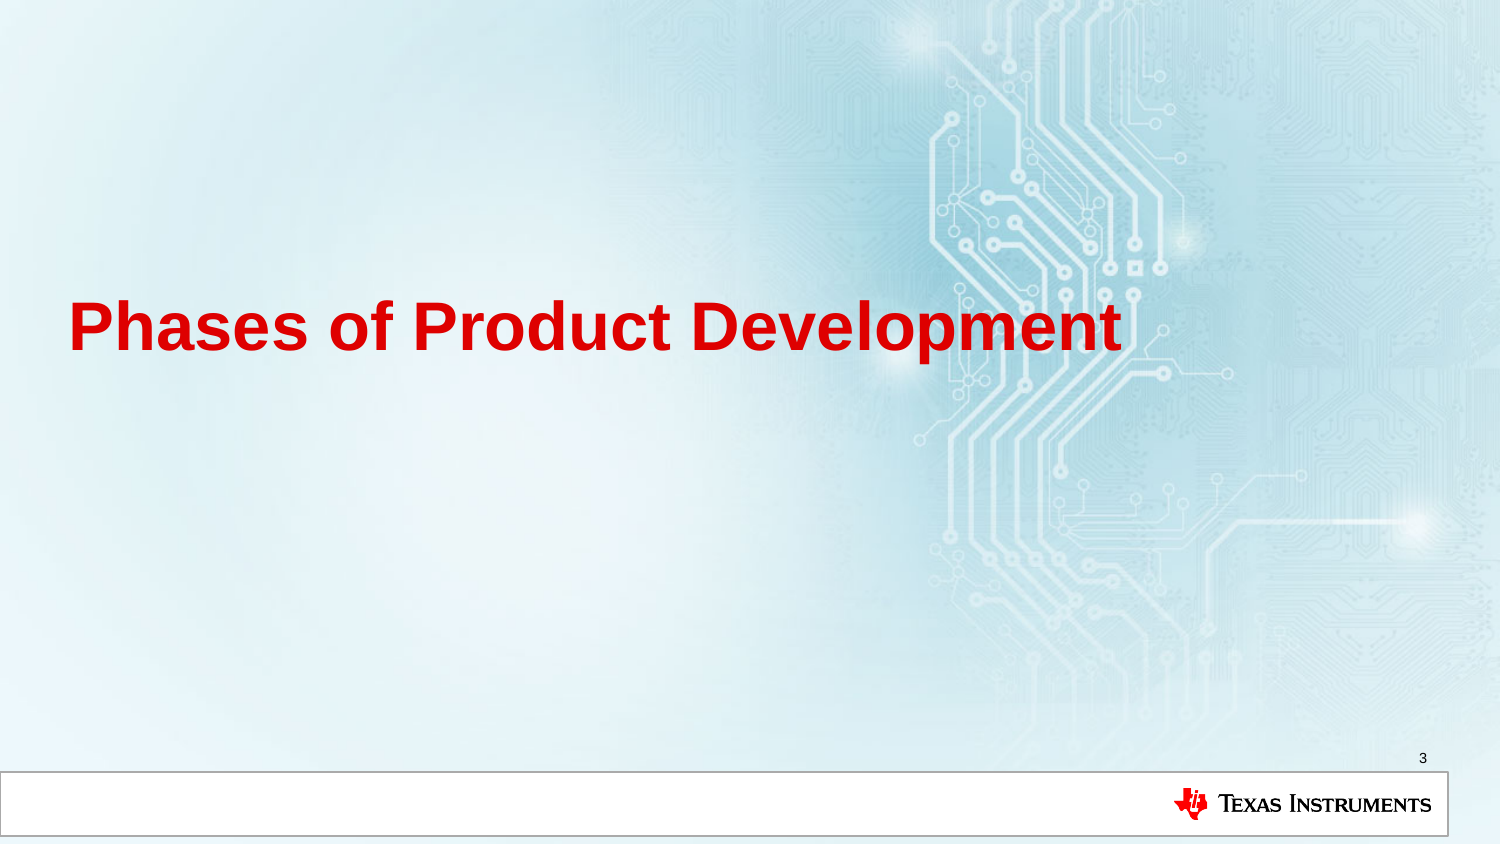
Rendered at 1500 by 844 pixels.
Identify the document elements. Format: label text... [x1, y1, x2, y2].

title Phases of Product Development [56, 238, 1444, 421]
picture [1174, 788, 1431, 820]
picture [0, 0, 1500, 844]
slide_number 3 [1089, 742, 1440, 769]
